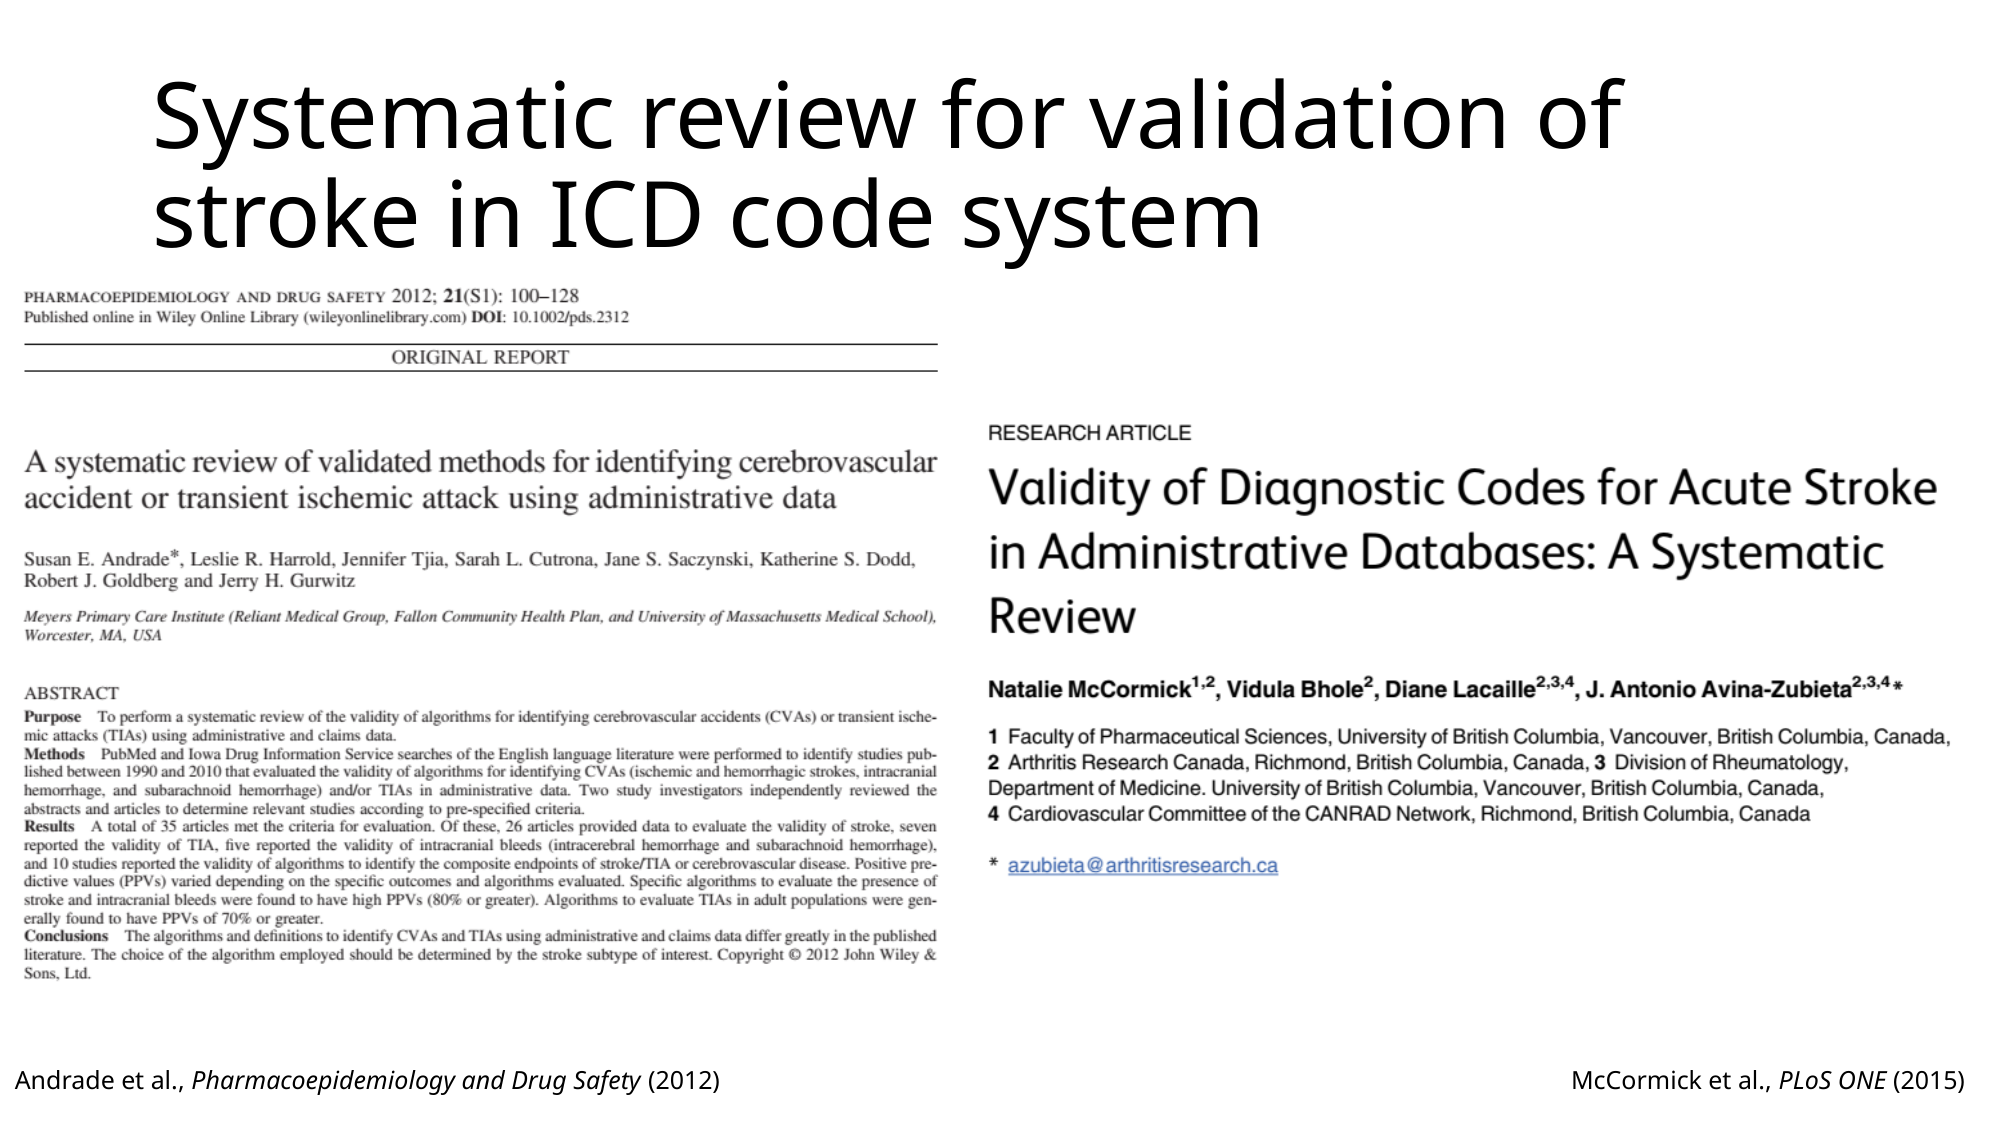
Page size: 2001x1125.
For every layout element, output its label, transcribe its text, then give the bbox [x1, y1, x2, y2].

picture [18, 277, 950, 992]
picture [970, 399, 1982, 880]
text_box McCormick et al., PLoS ONE (2015) [1556, 1057, 2000, 1103]
title Systematic review for validation of stroke in ICD code system [137, 59, 1863, 278]
text_box Andrade et al., Pharmacoepidemiology and Drug Safety (2012) [0, 1056, 1000, 1102]
